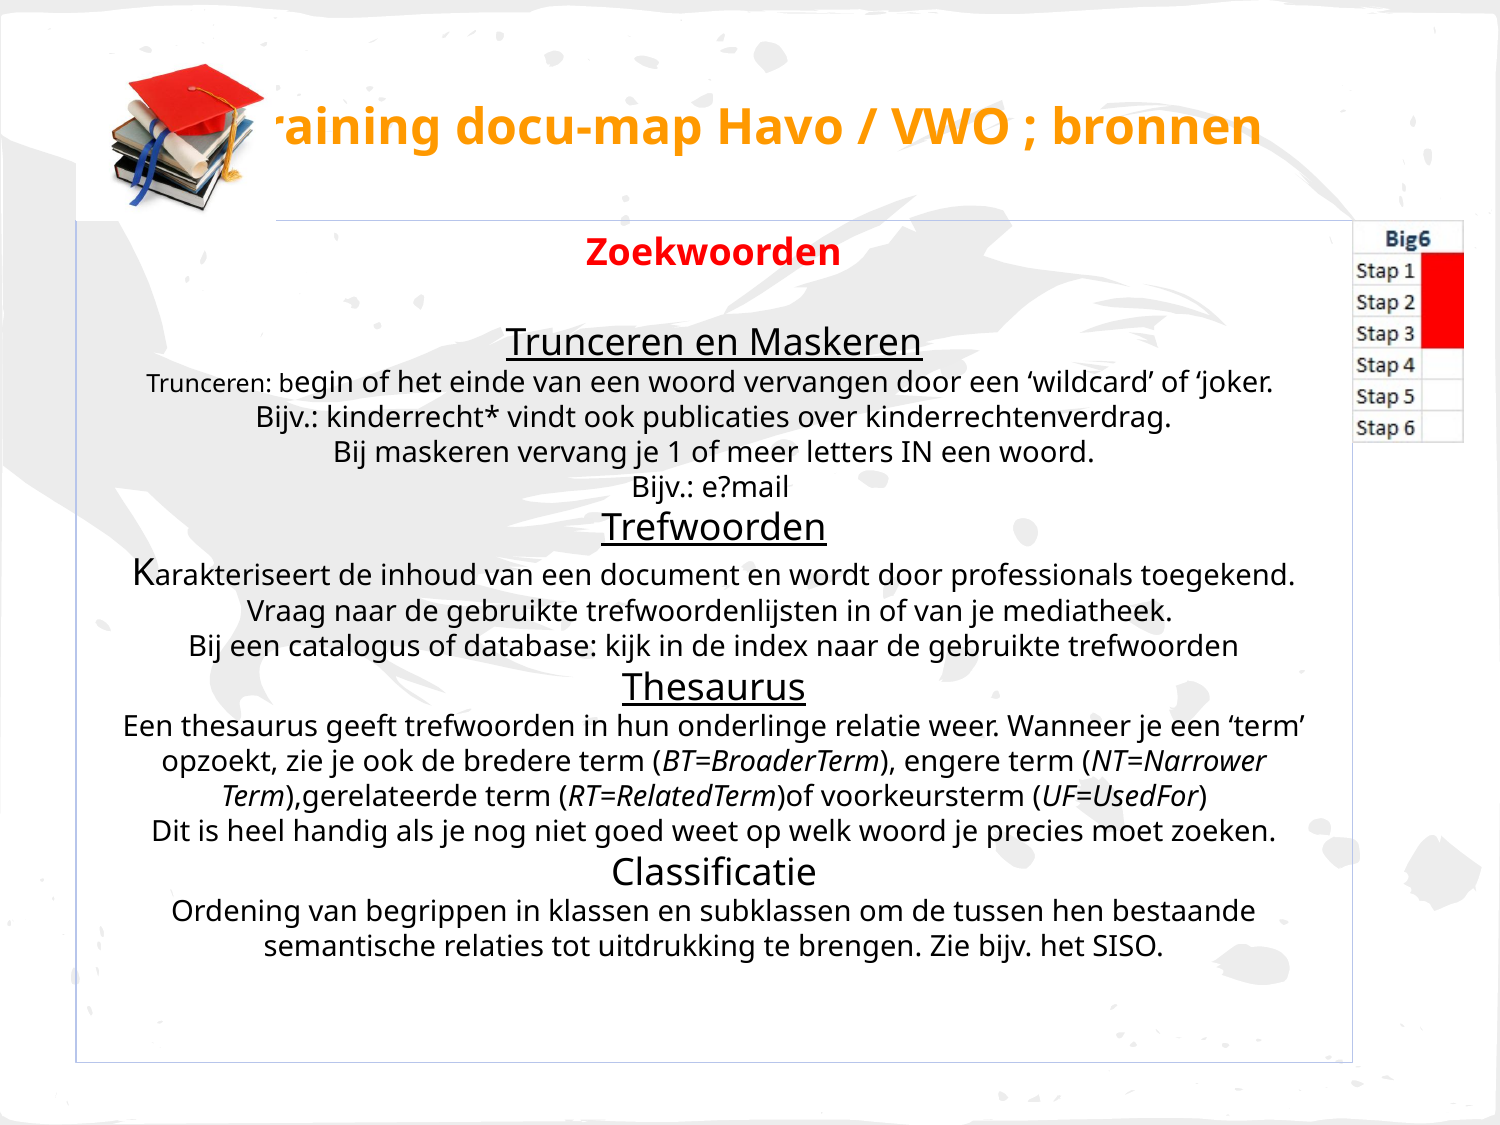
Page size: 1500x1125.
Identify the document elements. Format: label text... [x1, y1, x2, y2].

list Zoekwoorden Trunceren en Maskeren Trunceren: begin of het einde van een woord vervangen door een ‘wildcard’ of ‘joker. Bijv.: kinderrecht* vindt ook publicaties over kinderrechtenverdrag. Bij maskeren vervang je 1 of meer letters IN een woord. Bijv.: e?mail Trefwoorden Karakteriseert de inhoud van een document en wordt door professionals toegekend. Vraag naar de gebruikte trefwoordenlijsten in of van je mediatheek. Bij een catalogus of database: kijk in de index naar de gebruikte trefwoorden Thesaurus Een thesaurus geeft trefwoorden in hun onderlinge relatie weer. Wanneer je een ‘term’ opzoekt, zie je ook de bredere term (BT=BroaderTerm), engere term (NT=Narrower Term),gerelateerde term (RT=RelatedTerm)of voorkeursterm (UF=UsedFor) Dit is heel handig als je nog niet goed weet op welk woord je precies moet zoeken. Classificatie Ordening van begrippen in klassen en subklassen om de tussen hen bestaande semantische relaties tot uitdrukking te brengen. Zie bijv. het SISO. [75, 224, 1353, 1063]
picture [1352, 220, 1464, 443]
picture [76, 54, 276, 221]
text_box Training docu-map Havo / VWO ; bronnen [279, 87, 1424, 224]
